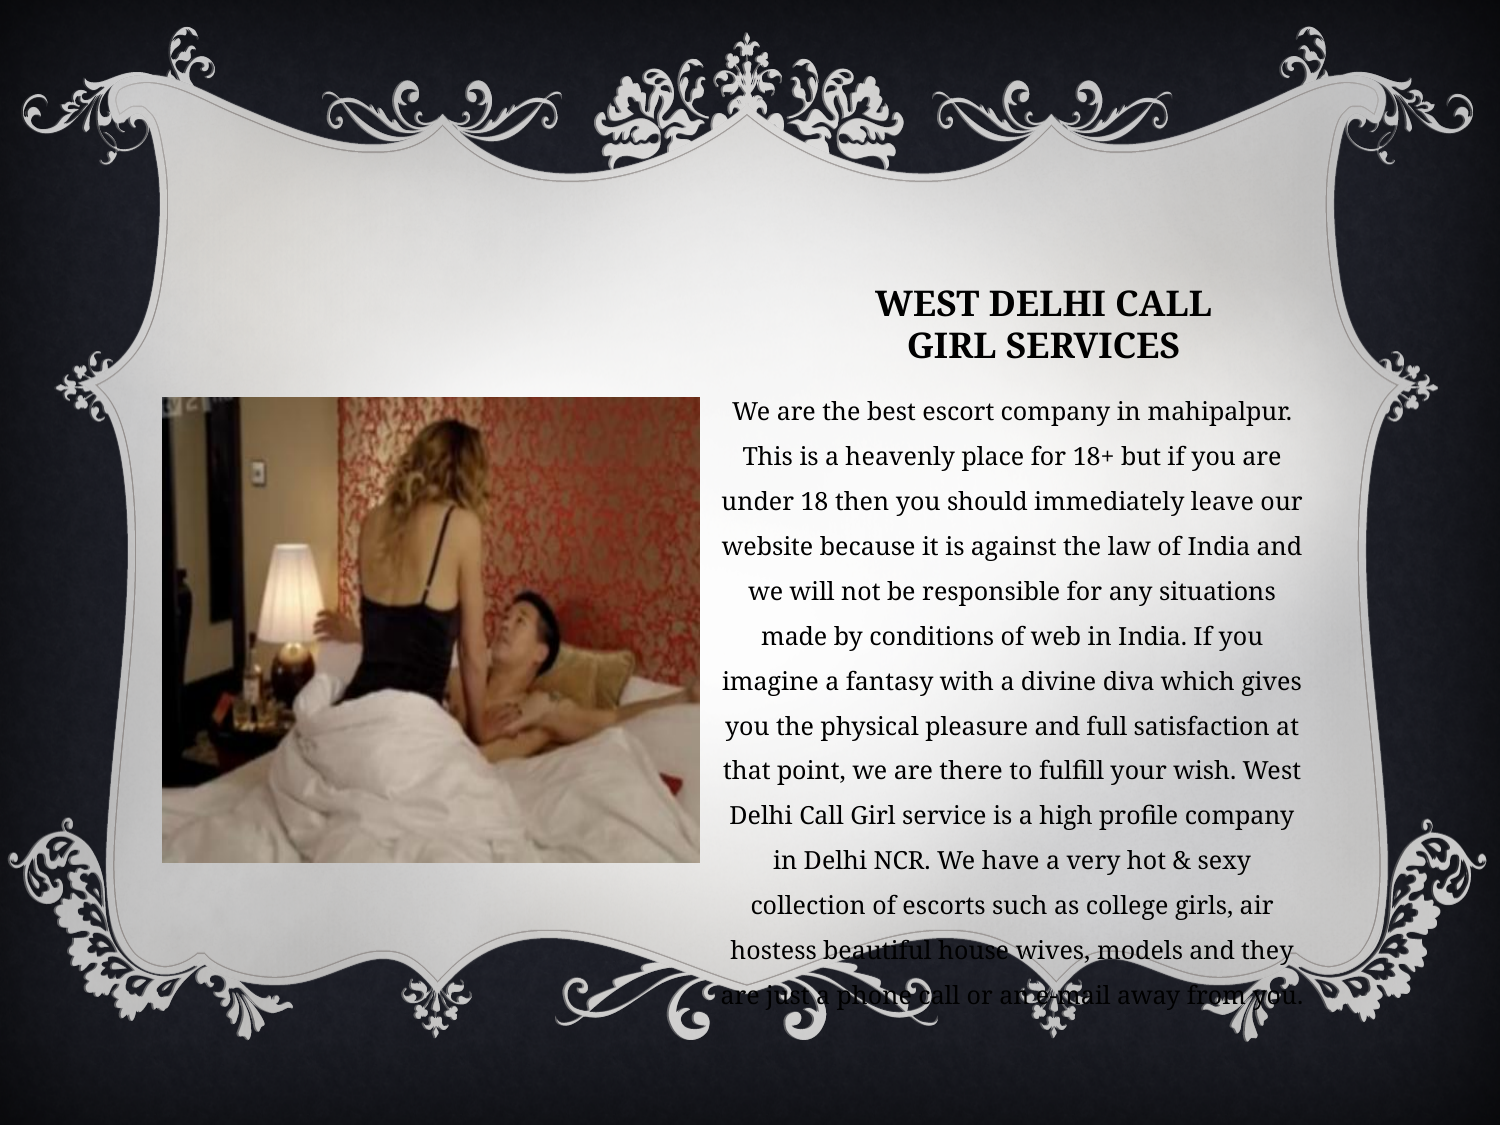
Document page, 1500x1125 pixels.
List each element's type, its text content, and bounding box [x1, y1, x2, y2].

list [162, 396, 701, 863]
picture [0, 0, 1500, 1125]
title West delhi call girl services [812, 275, 1275, 373]
list We are the best escort company in mahipalpur. This is a heavenly place for 18+ but if you are under 18 then you should immediately leave our website because it is against the law of India and we will not be responsible for any situations made by conditions of web in India. If you imagine a fantasy with a divine diva which gives you the physical pleasure and full satisfaction at that point, we are there to fulfill your wish. West Delhi Call Girl service is a high profile company in Delhi NCR. We have a very hot & sexy collection of escorts such as college girls, air hostess beautiful house wives, models and they are just a phone call or an e-mail away from you. [699, 373, 1325, 850]
